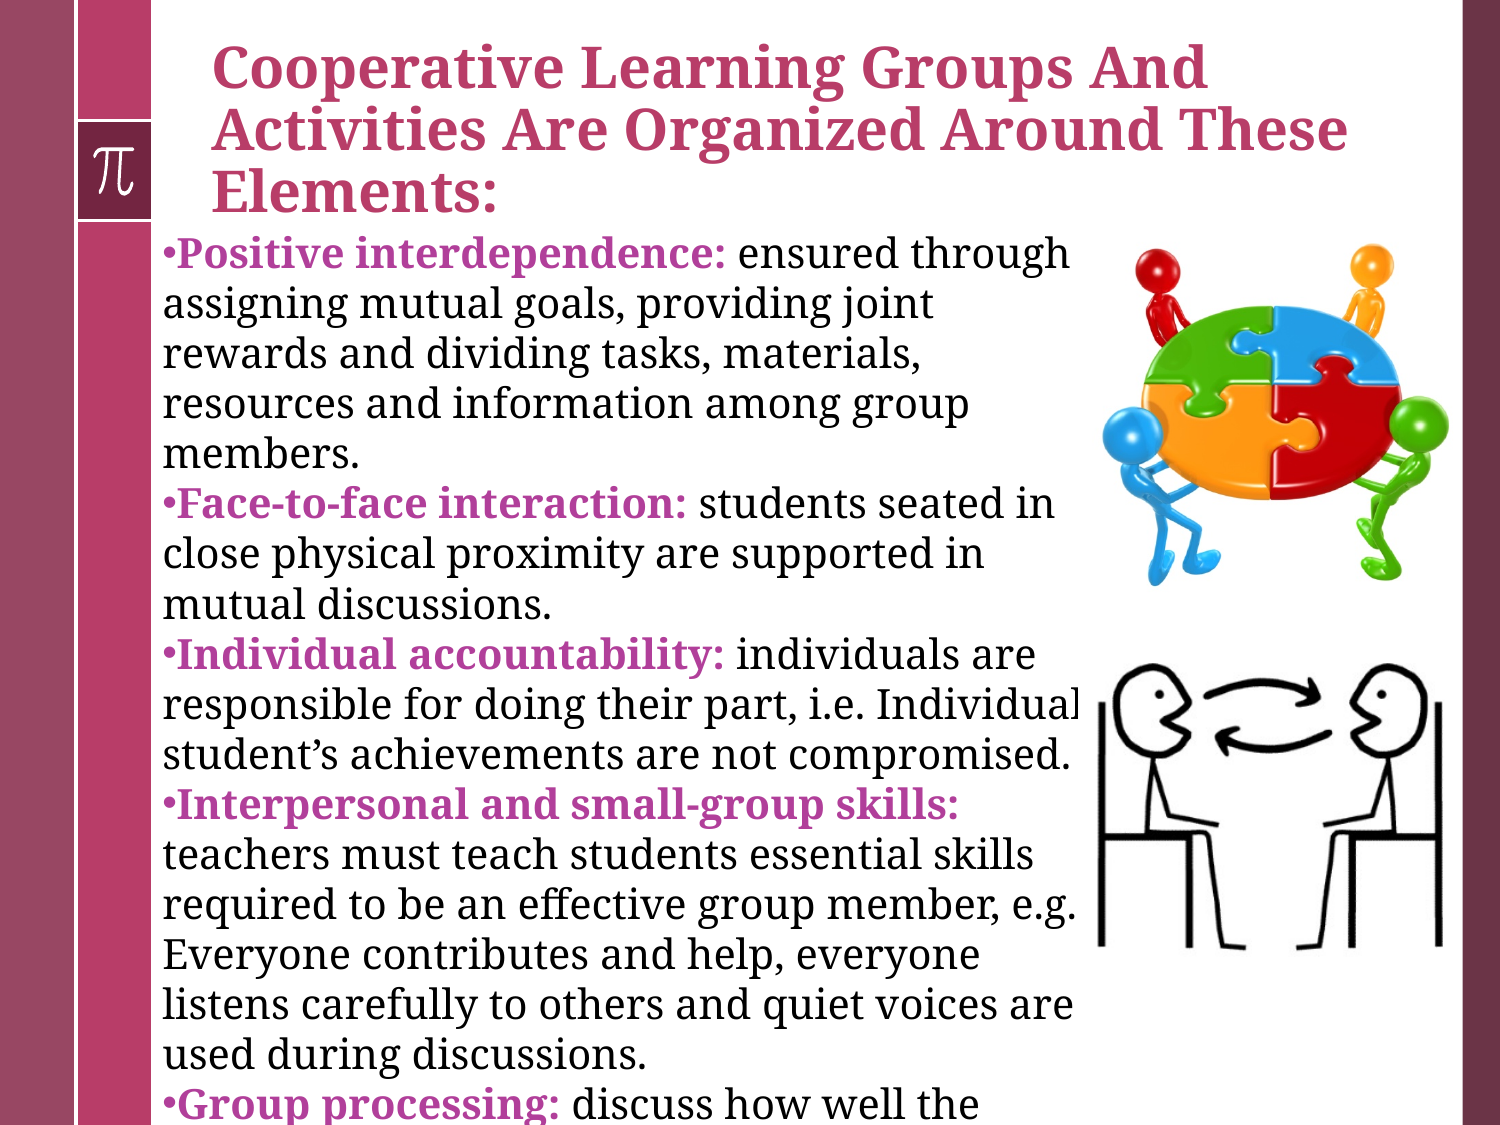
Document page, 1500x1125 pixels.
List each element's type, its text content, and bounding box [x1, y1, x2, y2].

text_box Positive interdependence: ensured through assigning mutual goals, providing joint rewards and dividing tasks, materials, resources and information among group members. Face-to-face interaction: students seated in close physical proximity are supported in mutual discussions. Individual accountability: individuals are responsible for doing their part, i.e. Individual student’s achievements are not compromised. Interpersonal and small-group skills: teachers must teach students essential skills required to be an effective group member, e.g. Everyone contributes and help, everyone listens carefully to others and quiet voices are used during discussions. Group processing: discuss how well the group is functioning and make suggestions for improvement. [147, 219, 1105, 1125]
picture [1092, 231, 1459, 598]
picture [1077, 645, 1459, 965]
title Cooperative Learning Groups And Activities Are Organized Around These Elements: [196, 29, 1400, 231]
